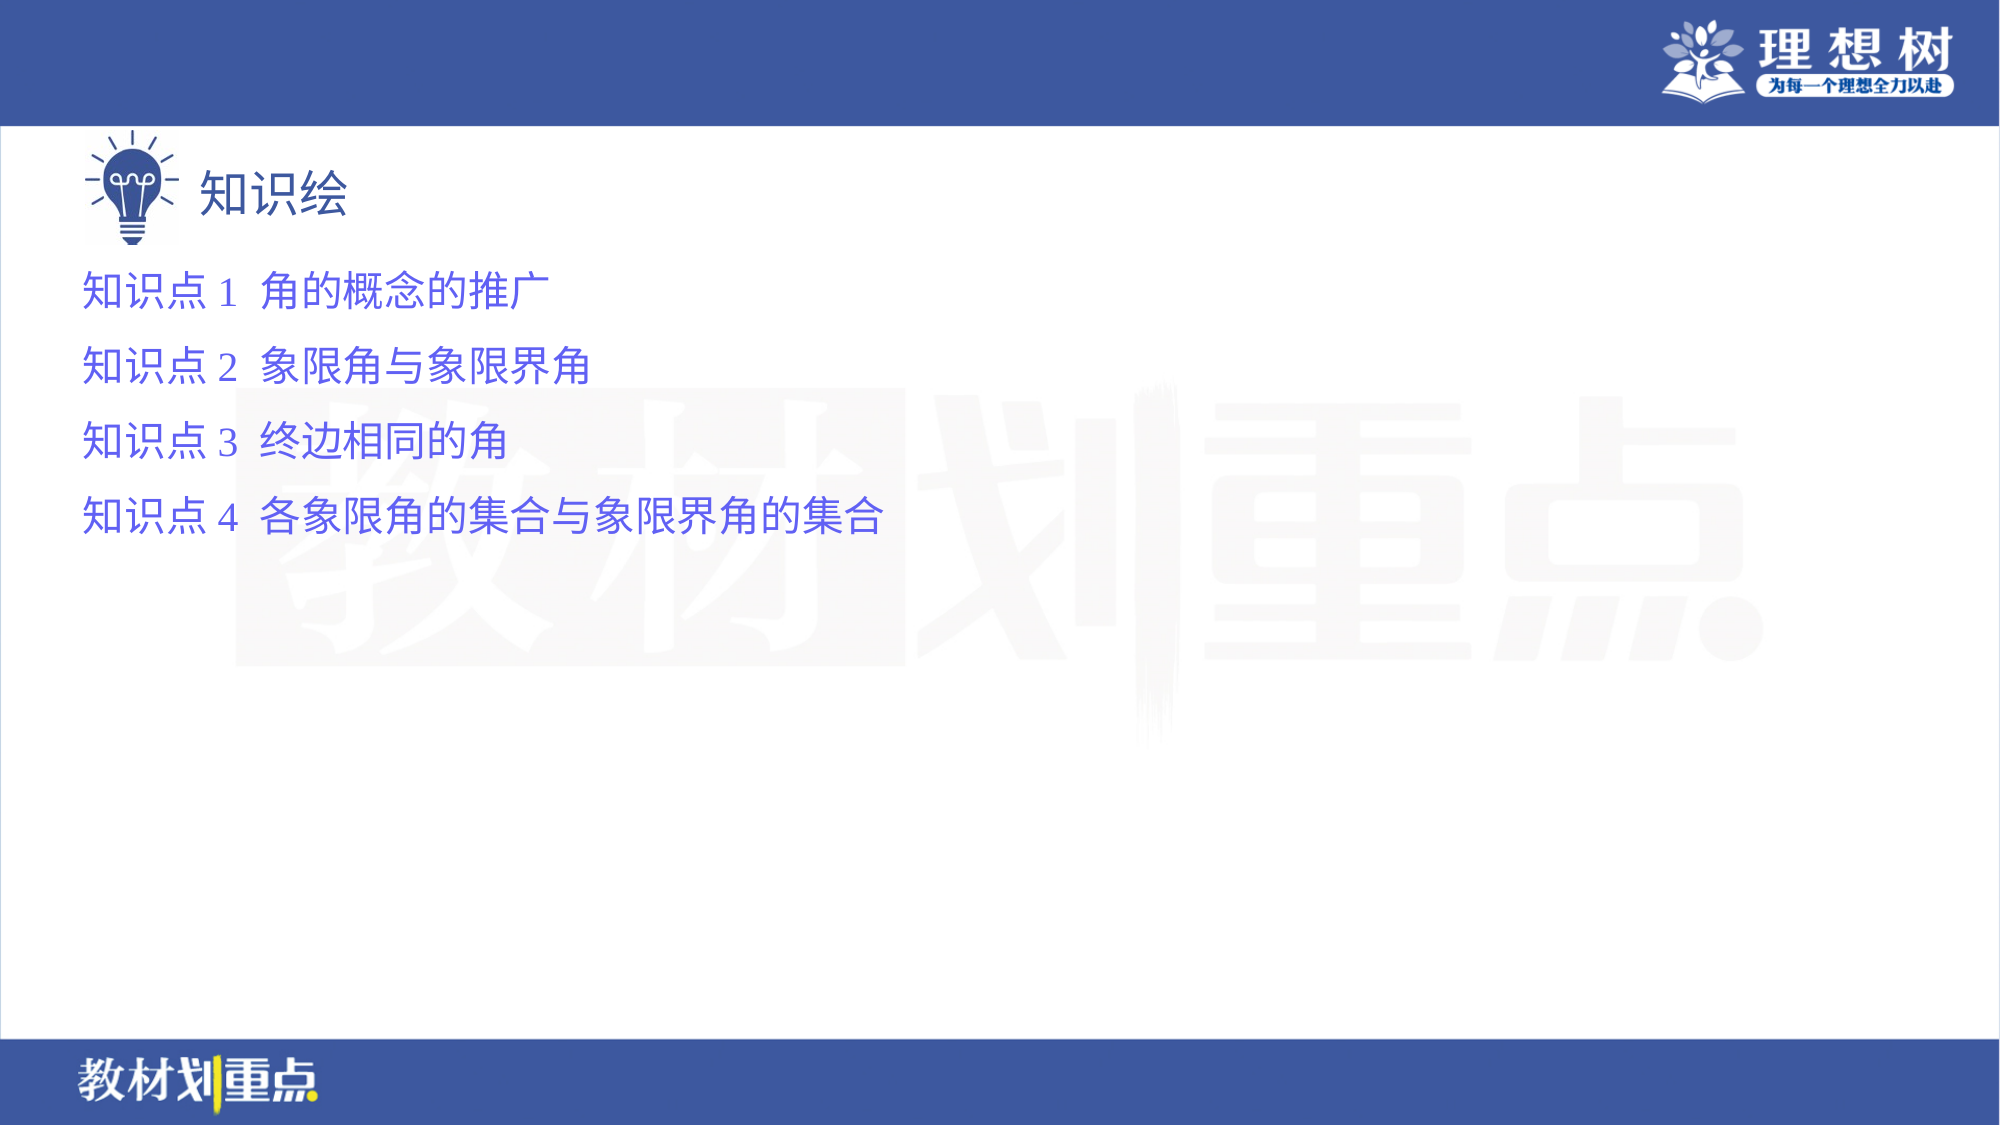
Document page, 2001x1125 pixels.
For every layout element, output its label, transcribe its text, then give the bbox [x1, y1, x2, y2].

text_box 知识点4 各象限角的集合与象限界角的集合 [82, 469, 1817, 603]
text_box 知识点1 角的概念的推广 [82, 244, 1817, 319]
picture [0, 0, 2000, 1125]
text_box 知识点3 终边相同的角 [82, 394, 1817, 469]
text_box 知识绘 [199, 149, 495, 236]
text_box 知识点2 象限角与象限界角 [82, 319, 1817, 394]
